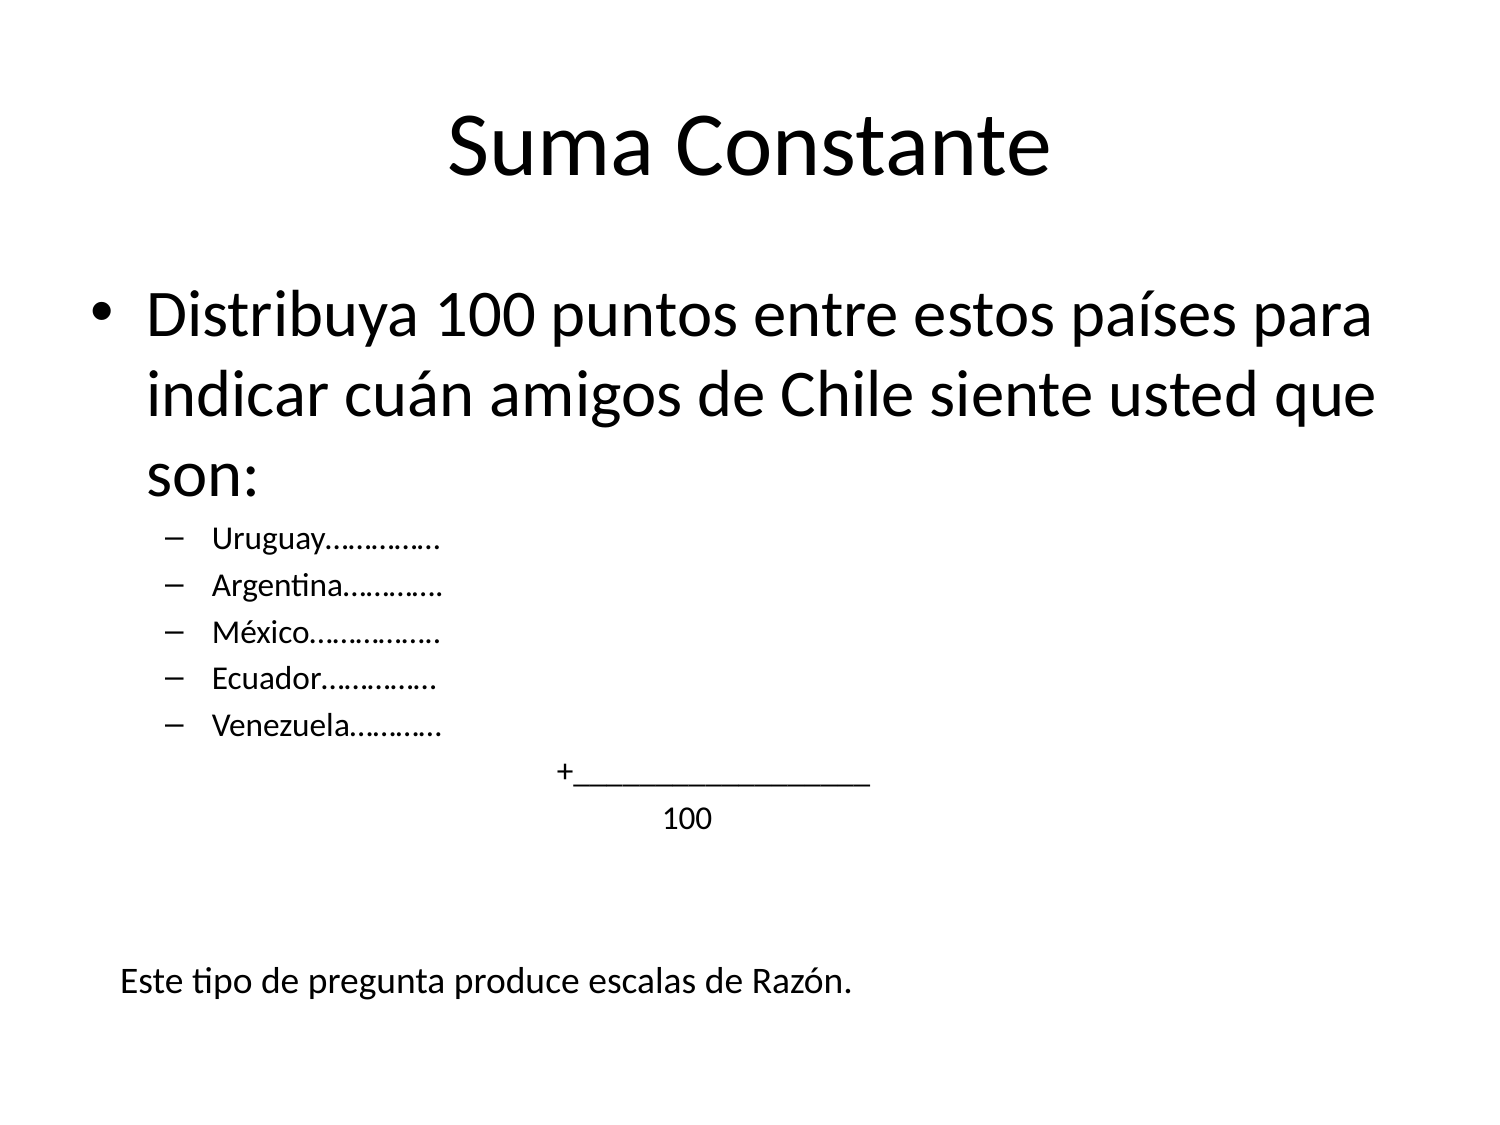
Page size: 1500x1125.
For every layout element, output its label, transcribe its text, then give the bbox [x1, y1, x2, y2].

title Suma Constante [75, 45, 1425, 233]
text_box Este tipo de pregunta produce escalas de Razón. [105, 949, 1395, 1009]
list Distribuya 100 puntos entre estos países para indicar cuán amigos de Chile siente usted que son: Uruguay…………… Argentina…………. México…………….. Ecuador…………… Venezuela………… +__________________ 100 [75, 262, 1425, 891]
